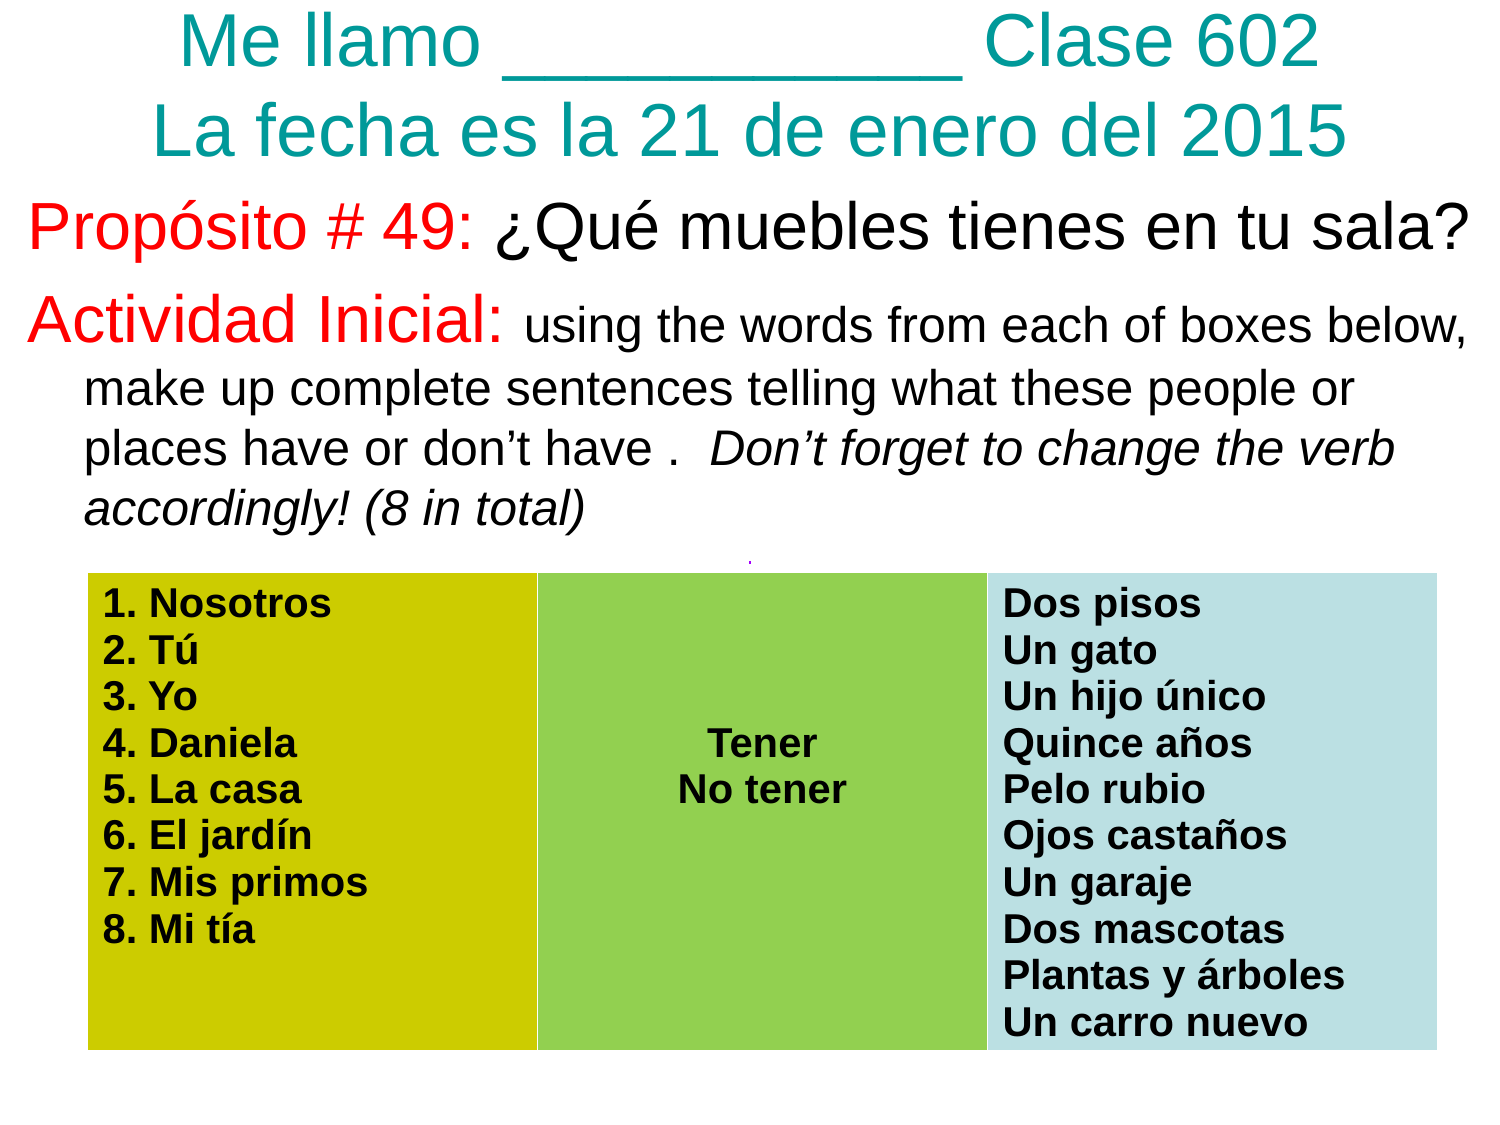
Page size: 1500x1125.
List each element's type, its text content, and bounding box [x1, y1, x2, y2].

title Me llamo ___________ Clase 602 La fecha es la 21 de enero del 2015 [0, 0, 1500, 175]
list Propósito # 49: ¿Qué muebles tienes en tu sala? Actividad Inicial: using the words from each of boxes below, make up complete sentences telling what these people or places have or don’t have . Don’t forget to change the verb accordingly! (8 in total) [12, 174, 1488, 1075]
table_header 1. Nosotros 2. Tú 3. Yo 4. Daniela 5. La casa 6. El jardín 7. Mis primos 8. Mi tía [88, 573, 537, 1050]
table_header Tener No tener [538, 573, 987, 1050]
table_header Dos pisos Un gato Un hijo único Quince años Pelo rubio Ojos castaños Un garaje Dos mascotas Plantas y árboles Un carro nuevo [988, 573, 1437, 1050]
